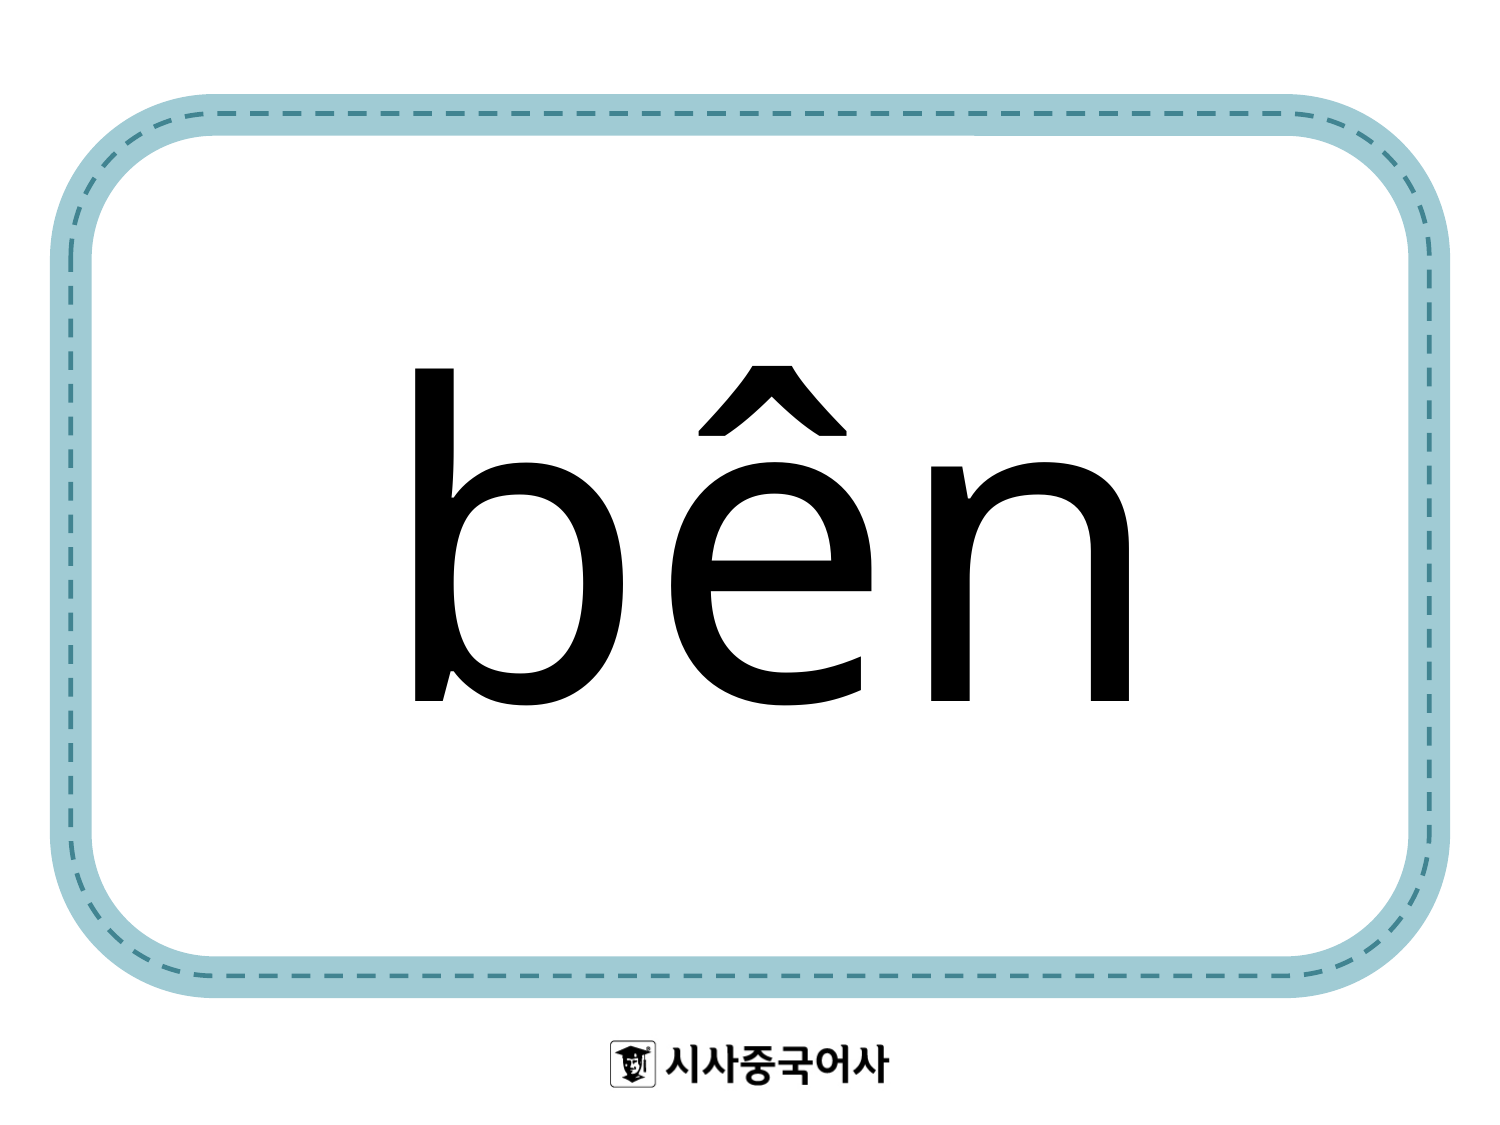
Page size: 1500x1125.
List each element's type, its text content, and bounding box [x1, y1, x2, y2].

text_box bên [167, 195, 1376, 858]
picture [602, 1034, 898, 1094]
